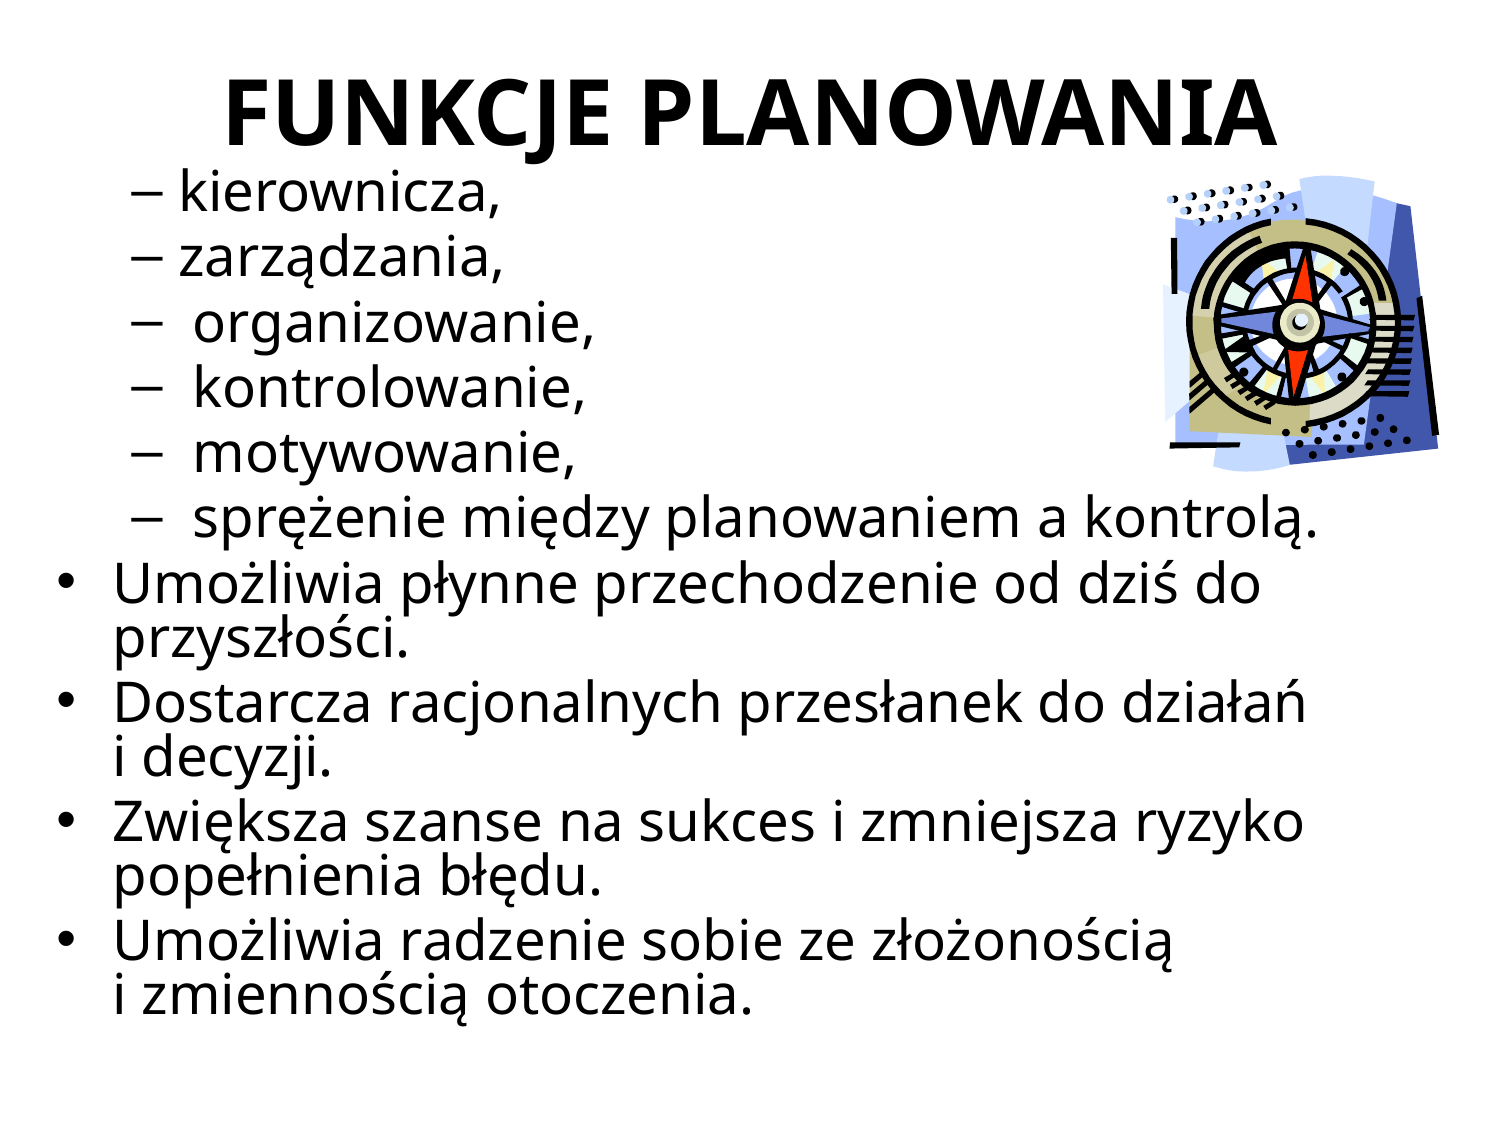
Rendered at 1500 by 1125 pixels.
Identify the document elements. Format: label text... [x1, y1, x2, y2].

list kierownicza, zarządzania, organizowanie, kontrolowanie, motywowanie, sprężenie między planowaniem a kontrolą. Umożliwia płynne przechodzenie od dziś do przyszłości. Dostarcza racjonalnych przesłanek do działań i decyzji. Zwiększa szanse na sukces i zmniejsza ryzyko popełnienia błędu. Umożliwia radzenie sobie ze złożonością i zmiennością otoczenia. [40, 160, 1500, 1125]
title FUNKCJE PLANOWANIA [74, 44, 1426, 173]
picture [1157, 160, 1456, 476]
